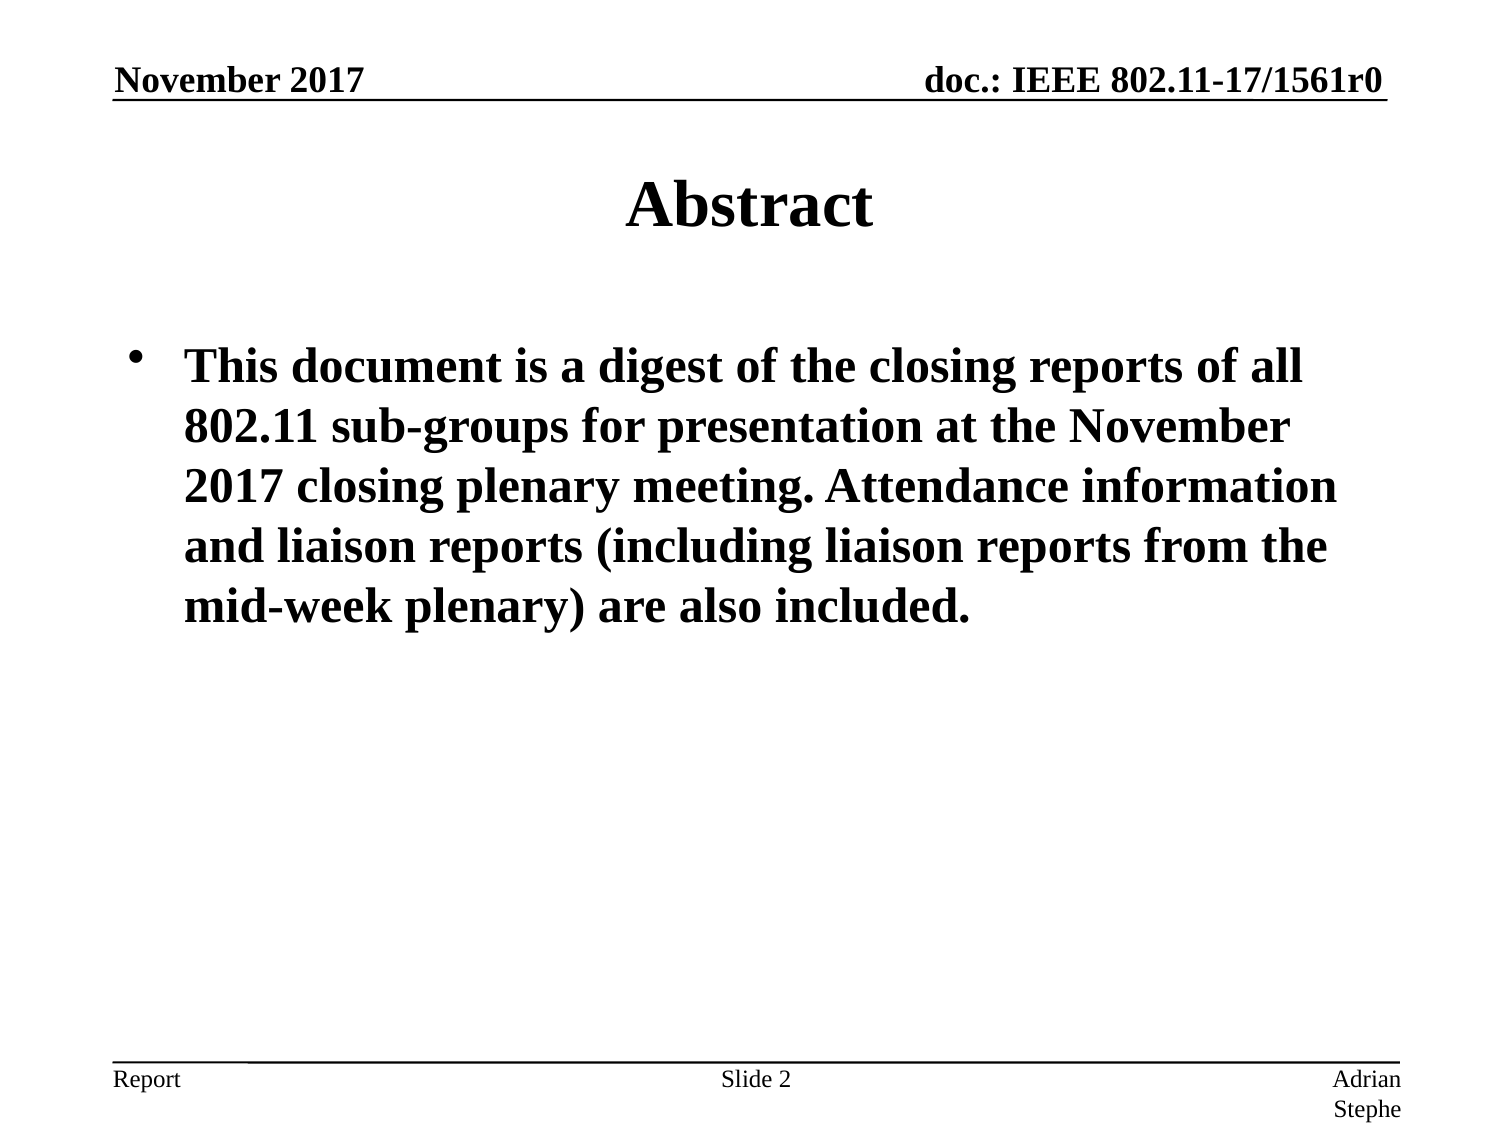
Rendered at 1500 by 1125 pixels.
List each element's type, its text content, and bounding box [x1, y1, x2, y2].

title Abstract [112, 112, 1388, 288]
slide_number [114, 54, 374, 101]
footer Adrian Stephens, Intel Corporation [1324, 1061, 1402, 1093]
slide_number Slide 2 [711, 1061, 801, 1093]
list This document is a digest of the closing reports of all 802.11 sub-groups for presentation at the November 2017 closing plenary meeting. Attendance information and liaison reports (including liaison reports from the mid-week plenary) are also included. [112, 324, 1388, 1000]
